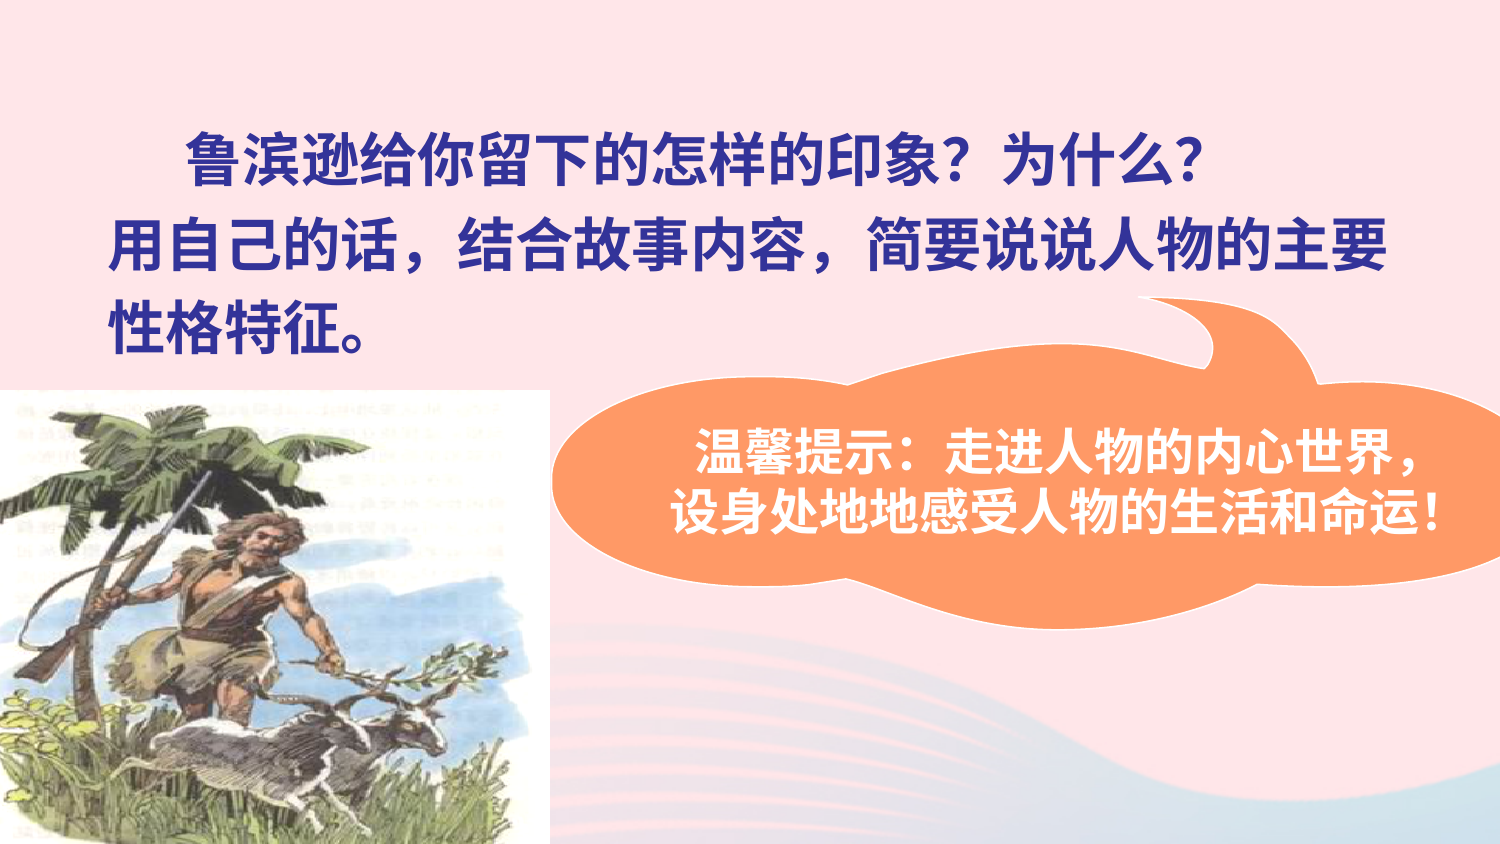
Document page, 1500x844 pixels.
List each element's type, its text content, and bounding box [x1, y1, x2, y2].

picture [0, 0, 1500, 844]
text_box [663, 296, 1422, 387]
text_box [654, 574, 1452, 630]
text_box 鲁滨逊给你留下的怎样的印象？为什么？ 用自己的话，结合故事内容，简要说说人物的主要性格特征。 [92, 103, 1452, 369]
text_box 温馨提示：走进人物的内心世界， 设身处地地感受人物的生活和命运！ [500, 387, 1500, 574]
